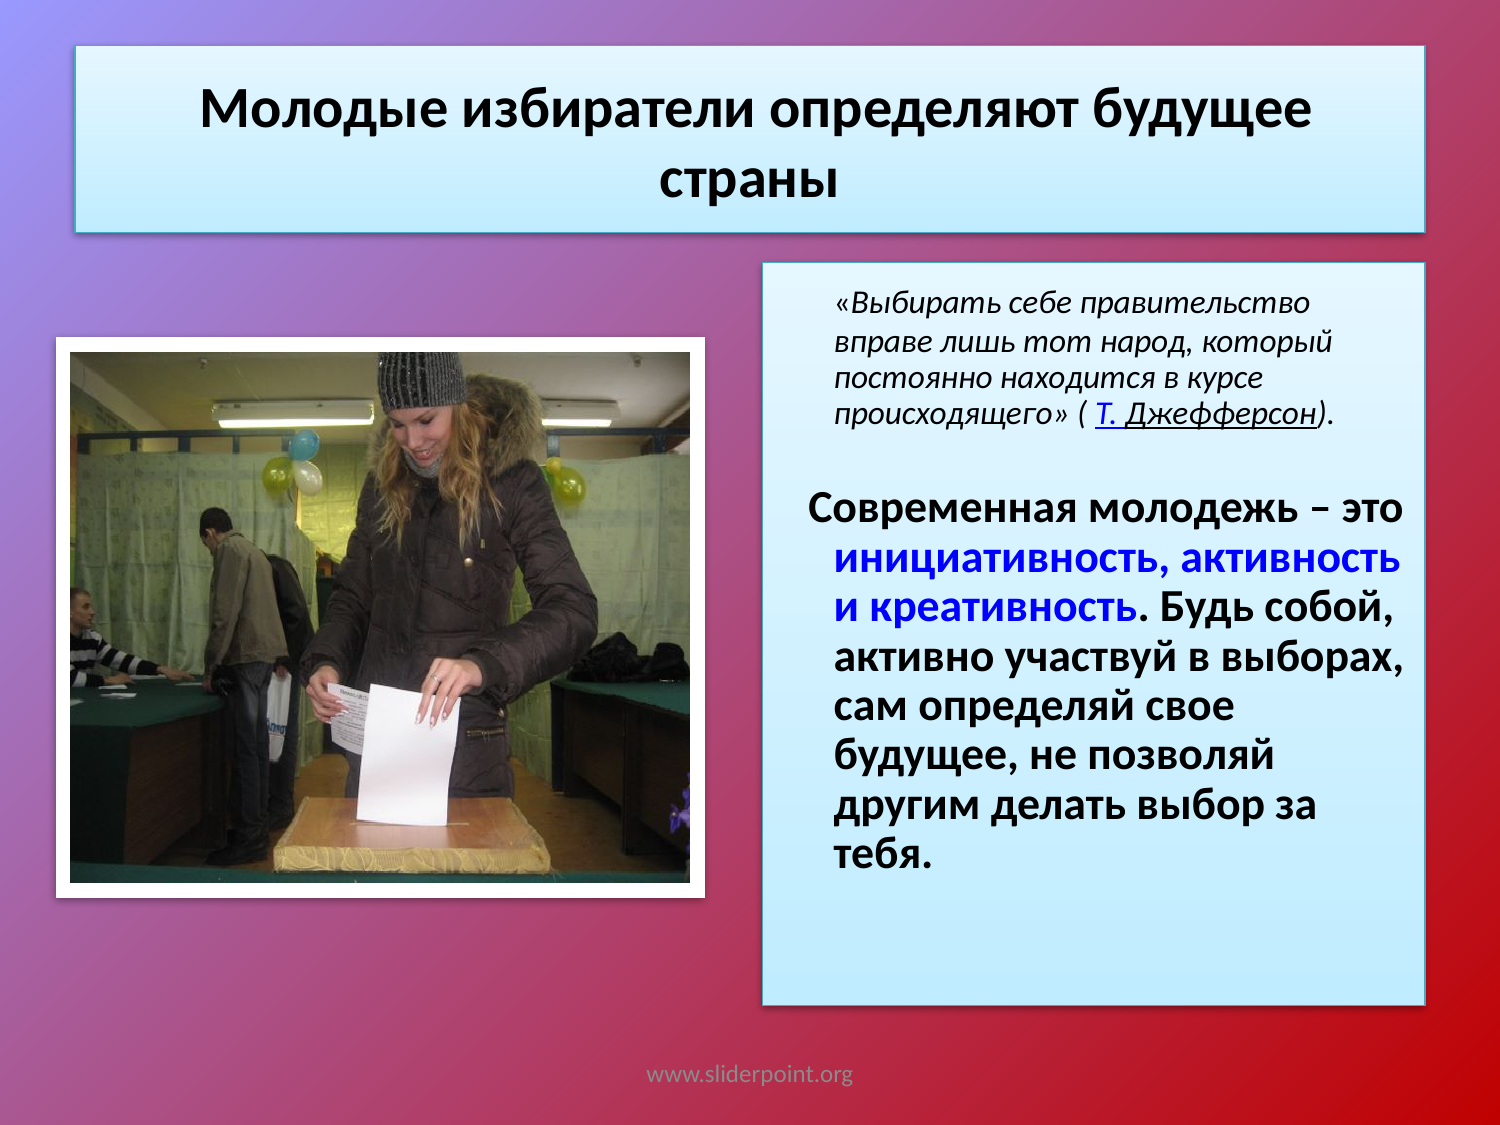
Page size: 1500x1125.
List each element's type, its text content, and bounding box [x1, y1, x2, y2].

footer www.sliderpoint.org [512, 1042, 988, 1103]
list «Выбирать себе правительство вправе лишь тот народ, который постоянно находится в курсе происходящего» ( Т. Джефферсон). Современная молодежь – это инициативность, активность и креативность. Будь собой, активно участвуй в выборах, сам определяй свое будущее, не позволяй другим делать выбор за тебя. [762, 262, 1426, 1006]
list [70, 351, 691, 884]
title Молодые избиратели определяют будущее страны [74, 45, 1426, 233]
